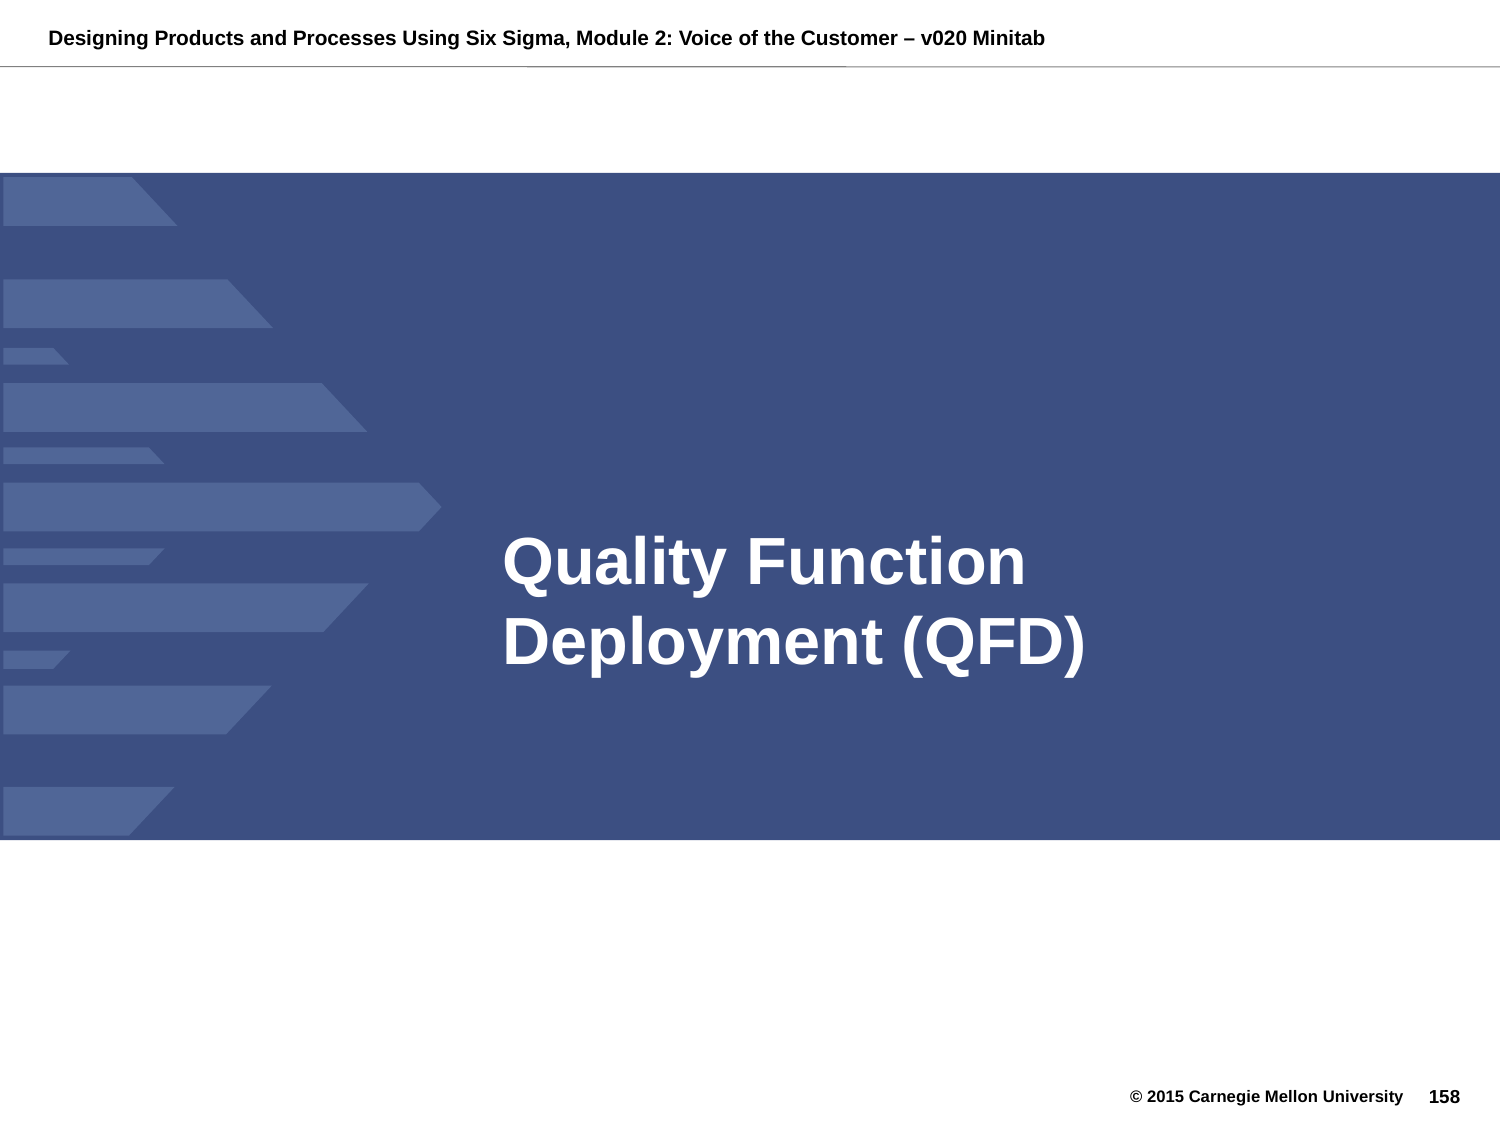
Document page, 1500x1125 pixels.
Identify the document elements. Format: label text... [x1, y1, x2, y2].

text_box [3, 176, 442, 836]
text_box [0, 172, 1500, 841]
text_box Quality Function Deployment (QFD) [487, 439, 1438, 757]
